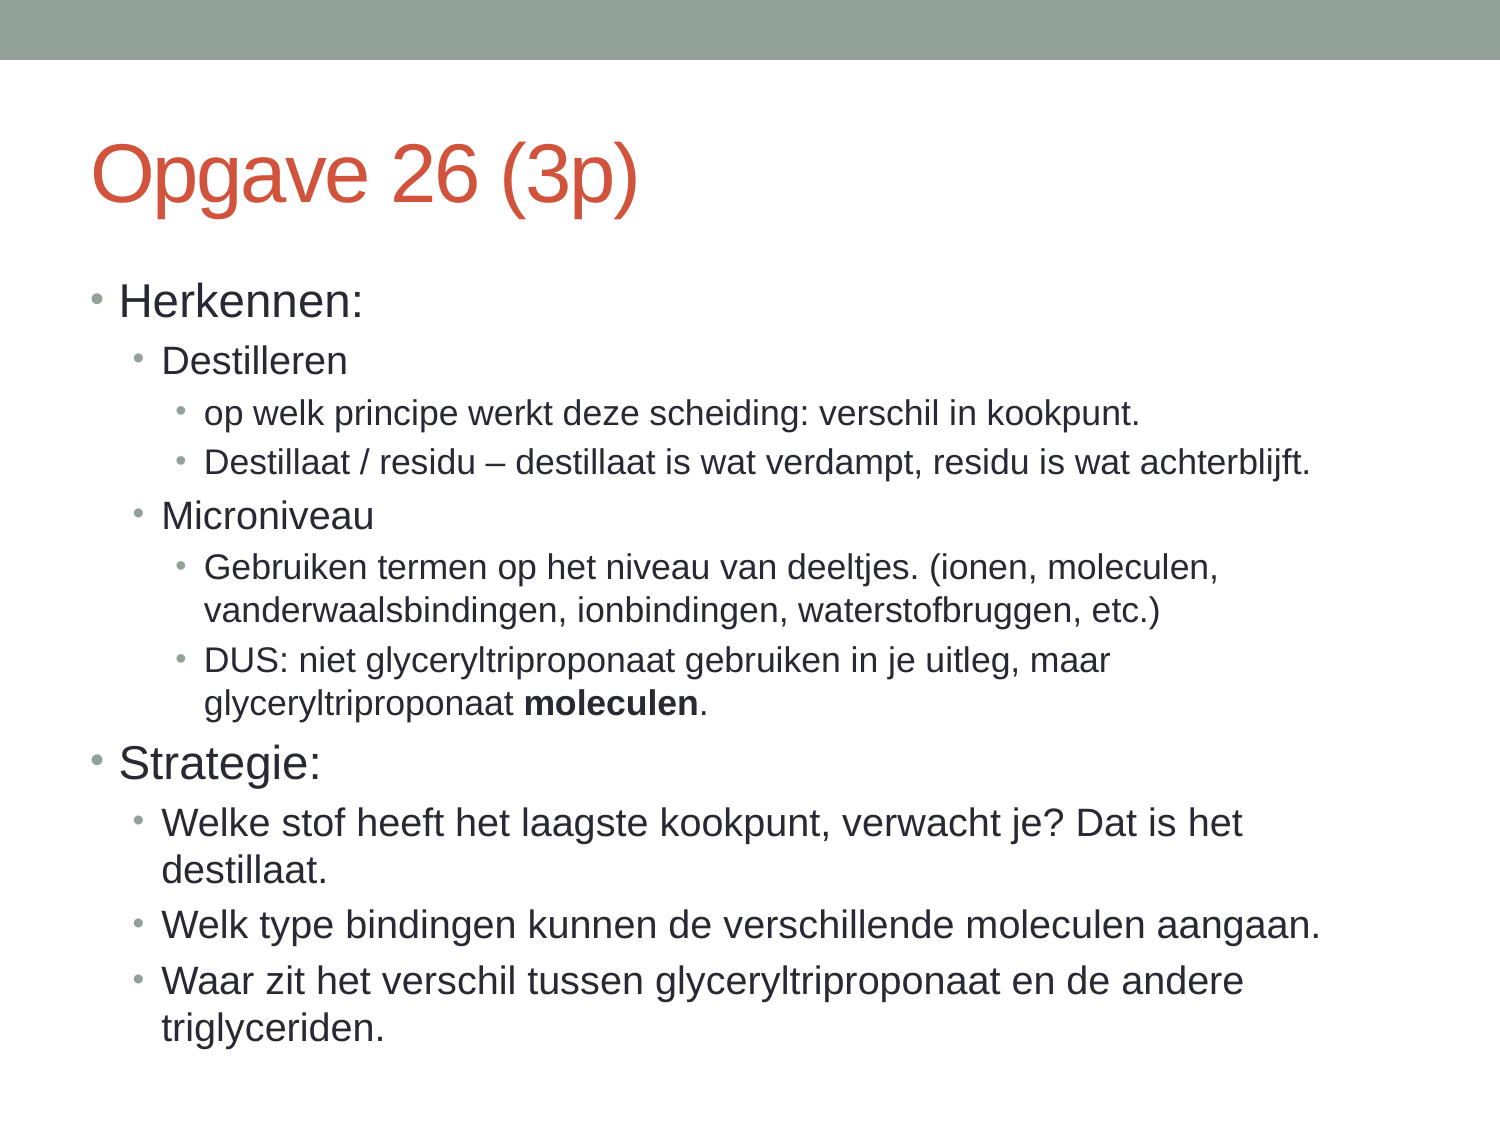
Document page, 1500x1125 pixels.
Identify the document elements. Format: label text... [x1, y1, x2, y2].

title Opgave 26 (3p) [75, 87, 1425, 250]
list Herkennen: Destilleren op welk principe werkt deze scheiding: verschil in kookpunt. Destillaat / residu – destillaat is wat verdampt, residu is wat achterblijft. Microniveau Gebruiken termen op het niveau van deeltjes. (ionen, moleculen, vanderwaalsbindingen, ionbindingen, waterstofbruggen, etc.) DUS: niet glyceryltriproponaat gebruiken in je uitleg, maar glyceryltriproponaat moleculen. Strategie: Welke stof heeft het laagste kookpunt, verwacht je? Dat is het destillaat. Welk type bindingen kunnen de verschillende moleculen aangaan. Waar zit het verschil tussen glyceryltriproponaat en de andere triglyceriden. [75, 262, 1425, 1063]
